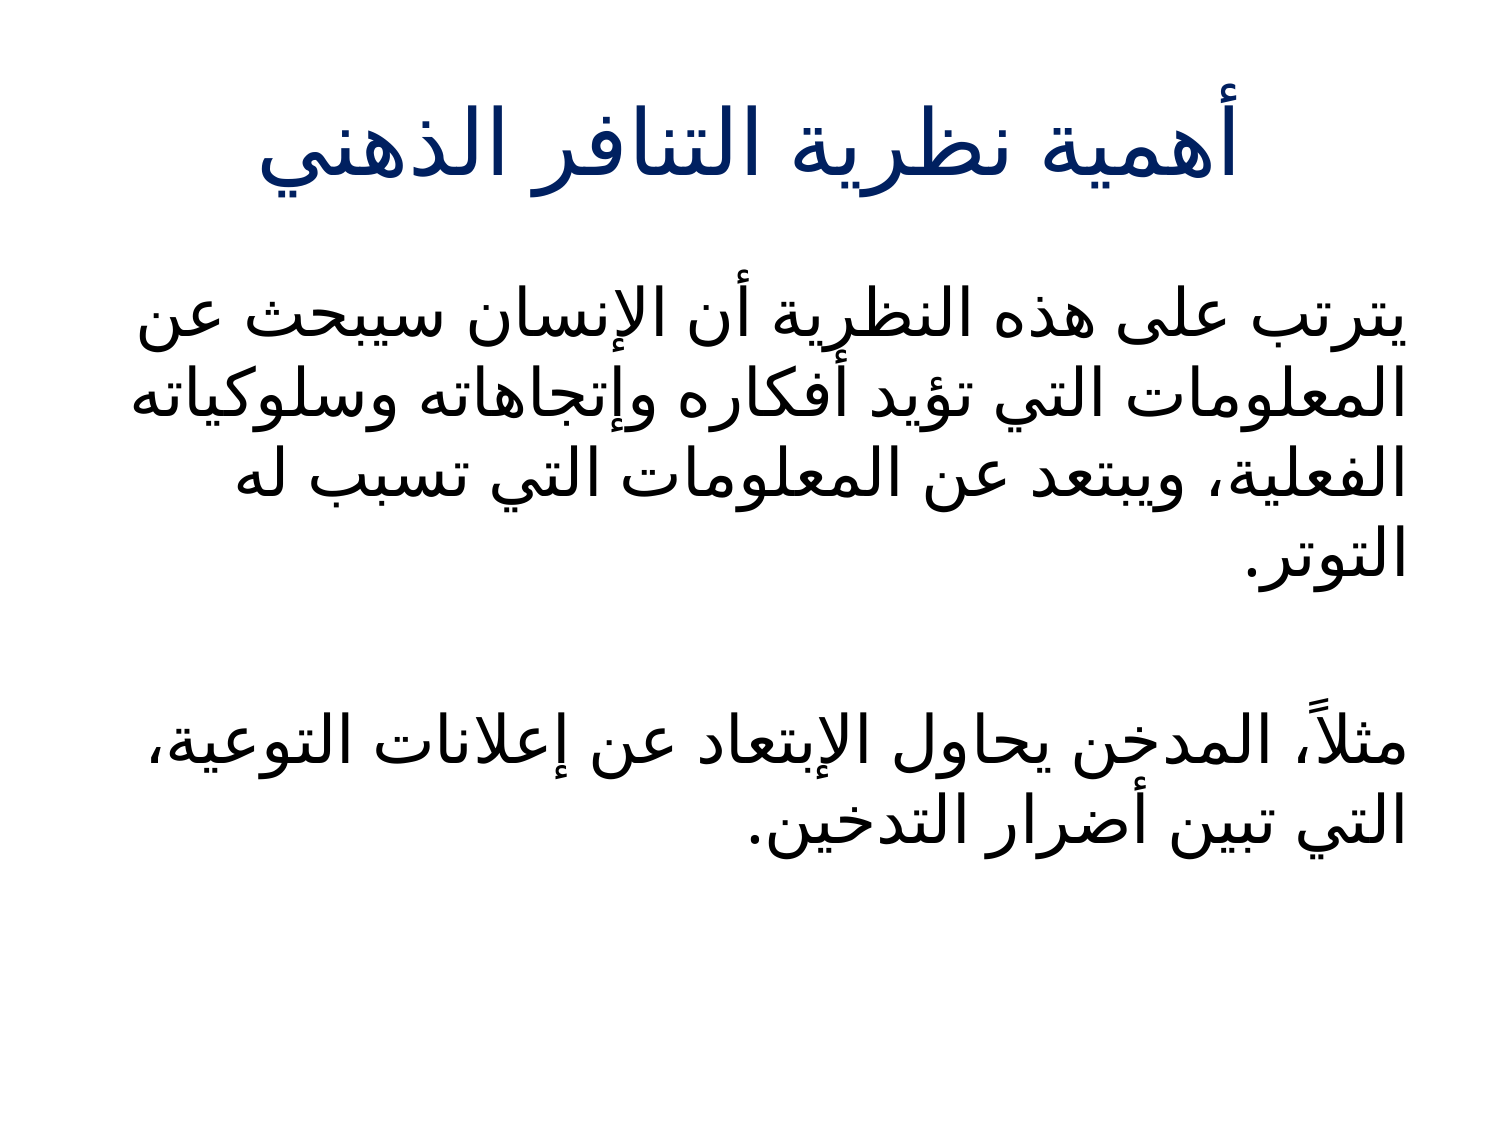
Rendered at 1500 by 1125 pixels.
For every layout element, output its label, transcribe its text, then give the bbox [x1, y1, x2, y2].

list يترتب على هذه النظرية أن الإنسان سيبحث عن المعلومات التي تؤيد أفكاره وإتجاهاته وسلوكياته الفعلية، ويبتعد عن المعلومات التي تسبب له التوتر. مثلاً، المدخن يحاول الإبتعاد عن إعلانات التوعية، التي تبين أضرار التدخين. [75, 262, 1425, 1005]
title أهمية نظرية التنافر الذهني [75, 45, 1425, 233]
